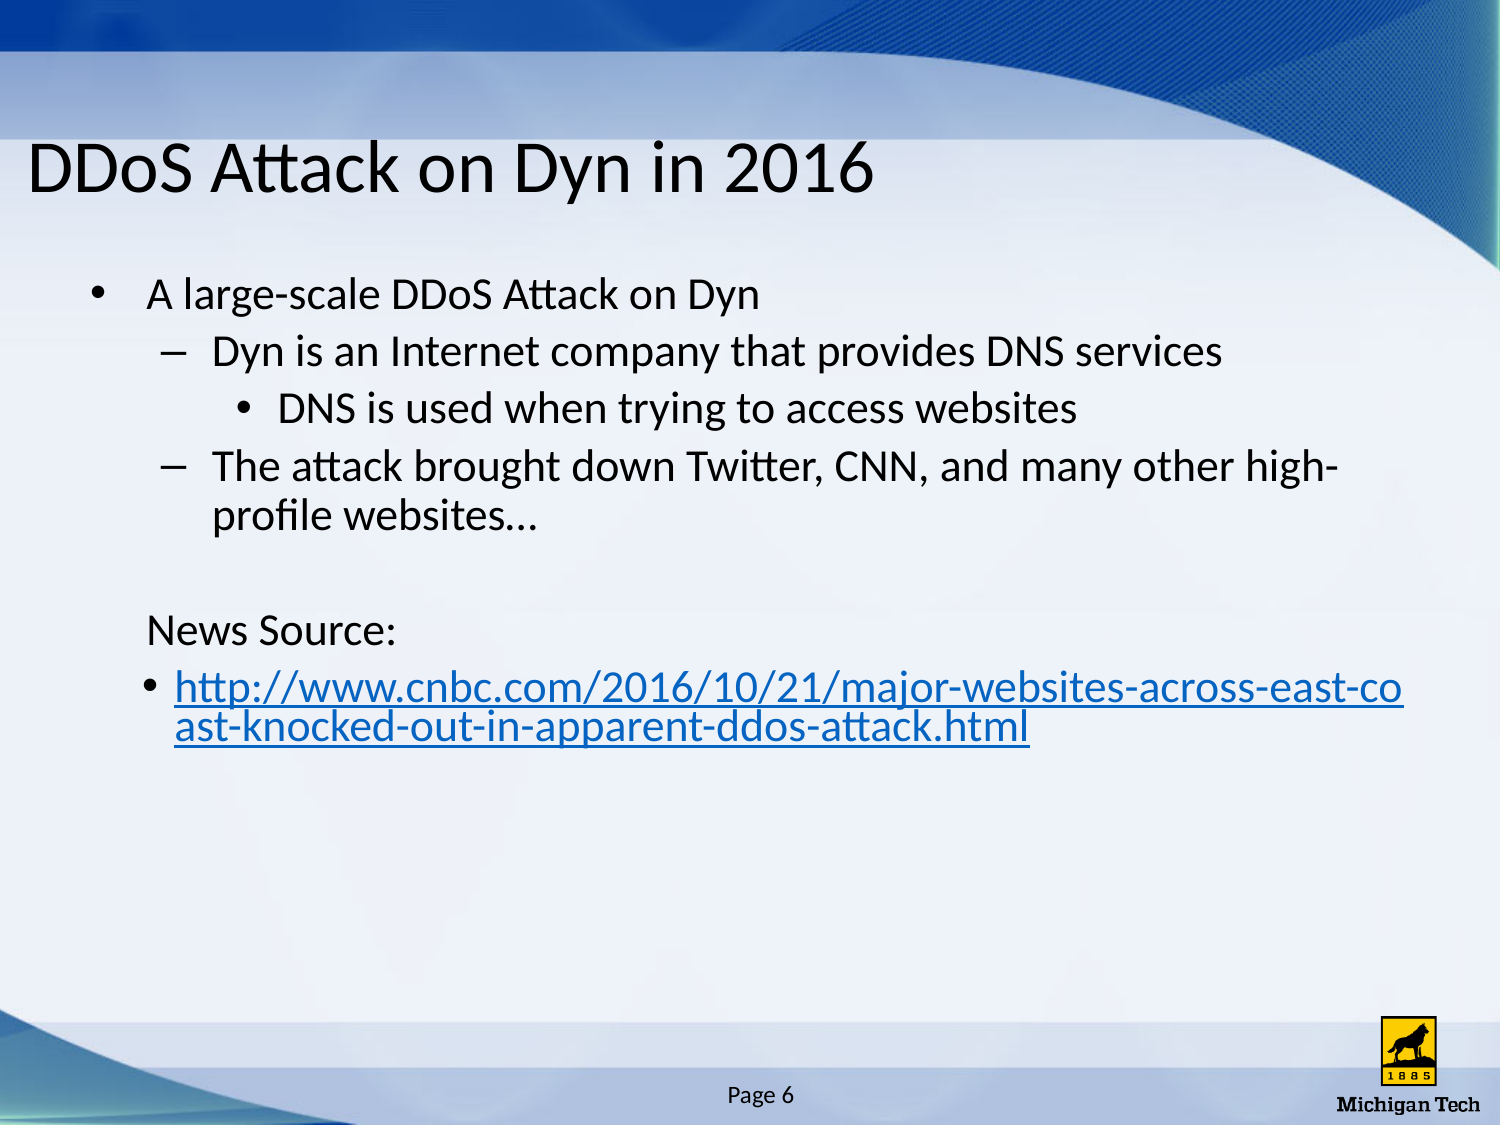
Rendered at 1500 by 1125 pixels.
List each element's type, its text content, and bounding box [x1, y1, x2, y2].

list A large-scale DDoS Attack on Dyn Dyn is an Internet company that provides DNS services DNS is used when trying to access websites The attack brought down Twitter, CNN, and many other high-profile websites… News Source: http://www.cnbc.com/2016/10/21/major-websites-across-east-coast-knocked-out-in-apparent-ddos-attack.html [75, 262, 1425, 1063]
title DDoS Attack on Dyn in 2016 [12, 75, 1263, 263]
picture [0, 0, 1500, 1125]
